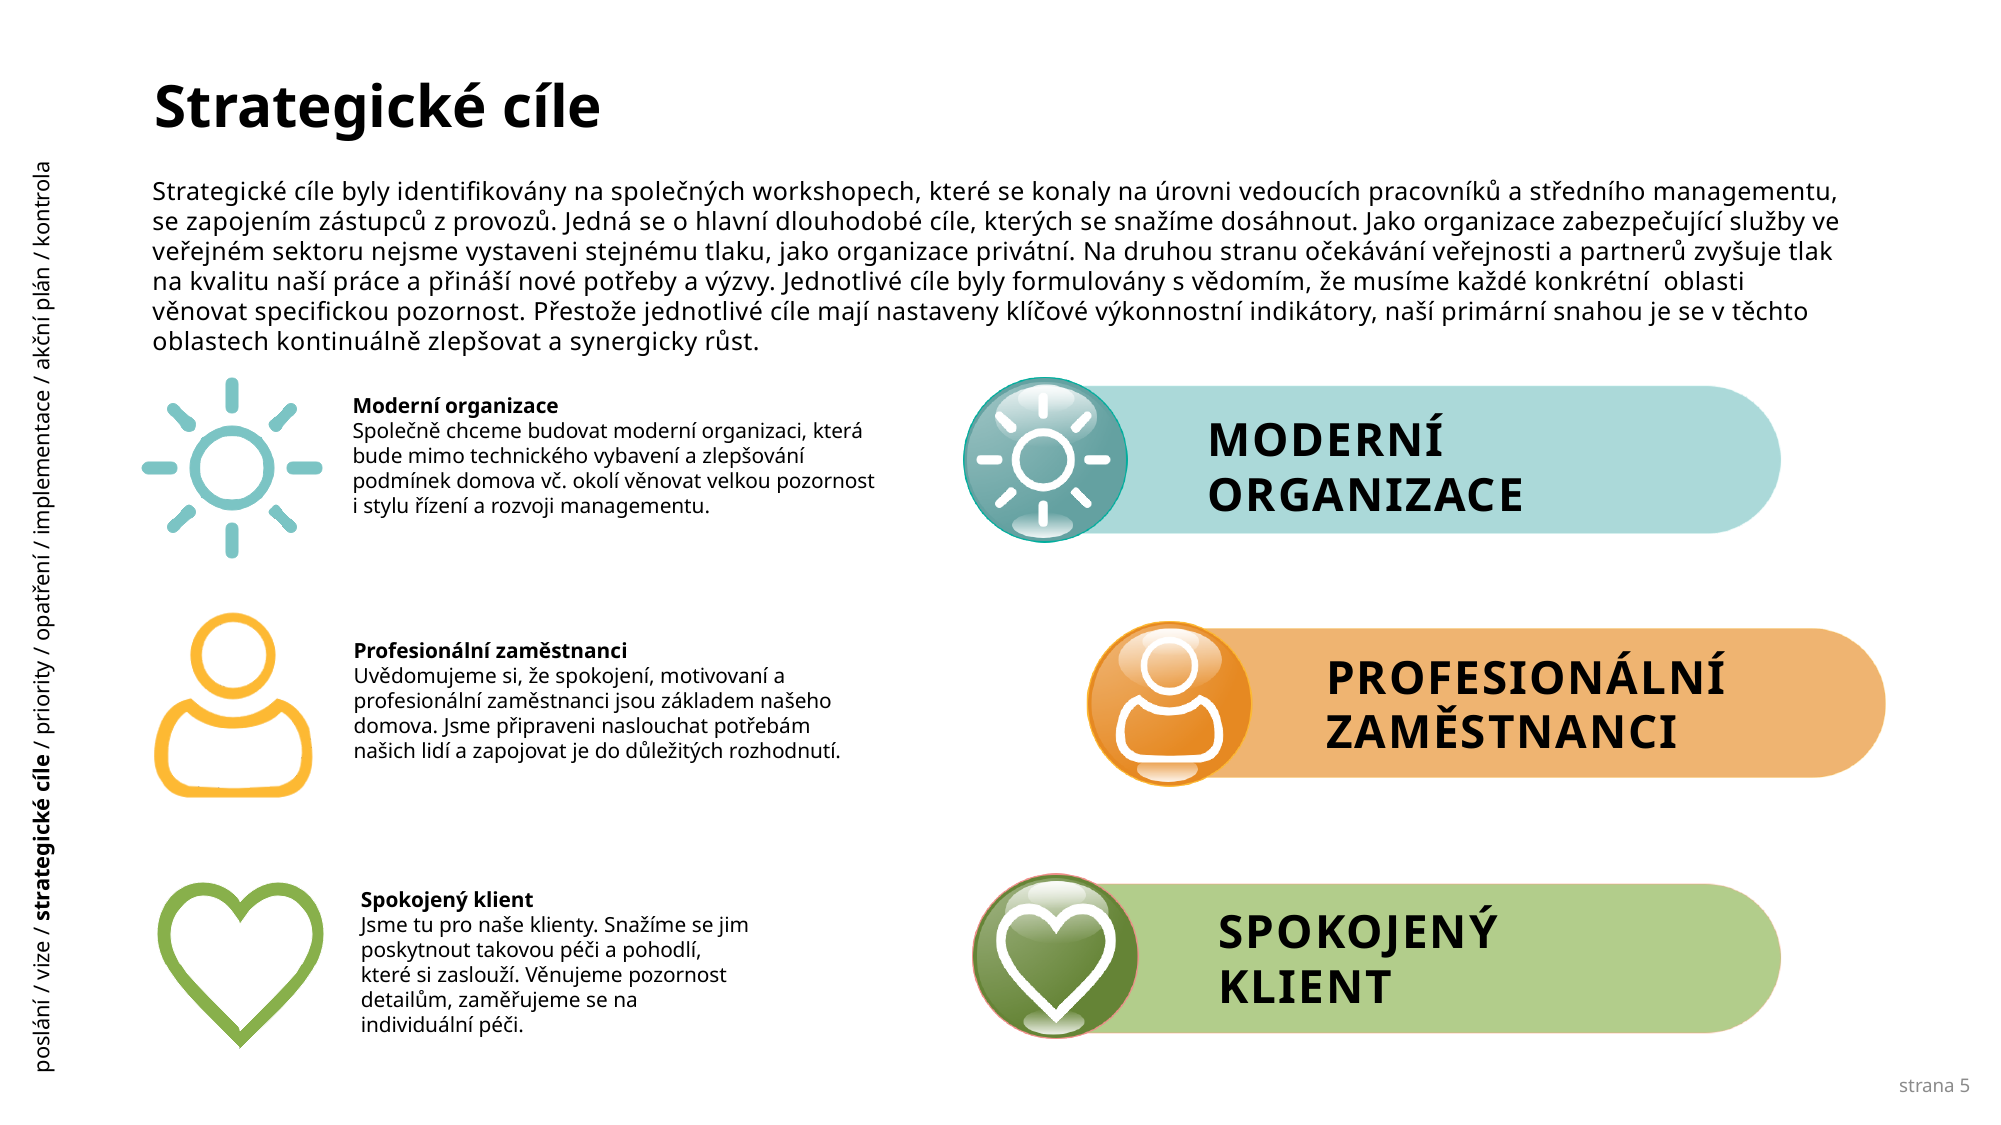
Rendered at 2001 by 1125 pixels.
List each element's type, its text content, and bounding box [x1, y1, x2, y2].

slide_number strana 5 [1535, 1056, 1986, 1116]
picture [152, 608, 314, 798]
text_box Moderní organizace Společně chceme budovat moderní organizaci, která bude mimo technického vybavení a zlepšování podmínek domova vč. okolí věnovat velkou pozornost i stylu řízení a rozvoji managementu. [337, 385, 892, 549]
picture [960, 375, 1886, 1039]
text_box poslání / vize / strategické cíle / priority / opatření / implementace / akční plán / kontrola [17, 0, 62, 1089]
title Strategické cíle [139, 0, 1715, 218]
text_box Spokojený klient Jsme tu pro naše klienty. Snažíme se jim poskytnout takovou péči a pohodlí, které si zaslouží. Věnujeme pozornost detailům, zaměřujeme se na individuální péči. [346, 879, 765, 1068]
text_box Profesionální zaměstnanci Uvědomujeme si, že spokojení, motivovaní a profesionální zaměstnanci jsou základem našeho domova. Jsme připraveni naslouchat potřebám našich lidí a zapojovat je do důležitých rozhodnutí. [338, 630, 893, 795]
picture [139, 375, 324, 560]
picture [154, 879, 326, 1051]
list Strategické cíle byly identifikovány na společných workshopech, které se konaly na úrovni vedoucích pracovníků a středního managementu, se zapojením zástupců z provozů. Jedná se o hlavní dlouhodobé cíle, kterých se snažíme dosáhnout. Jako organizace zabezpečující služby ve veřejném sektoru nejsme vystaveni stejnému tlaku, jako organizace privátní. Na druhou stranu očekávání veřejnosti a partnerů zvyšuje tlak na kvalitu naší práce a přináší nové potřeby a výzvy. Jednotlivé cíle byly formulovány s vědomím, že musíme každé konkrétní oblasti věnovat specifickou pozornost. Přestože jednotlivé cíle mají nastaveny klíčové výkonnostní indikátory, naší primární snahou je se v těchto oblastech kontinuálně zlepšovat a synergicky růst. [137, 168, 1861, 360]
